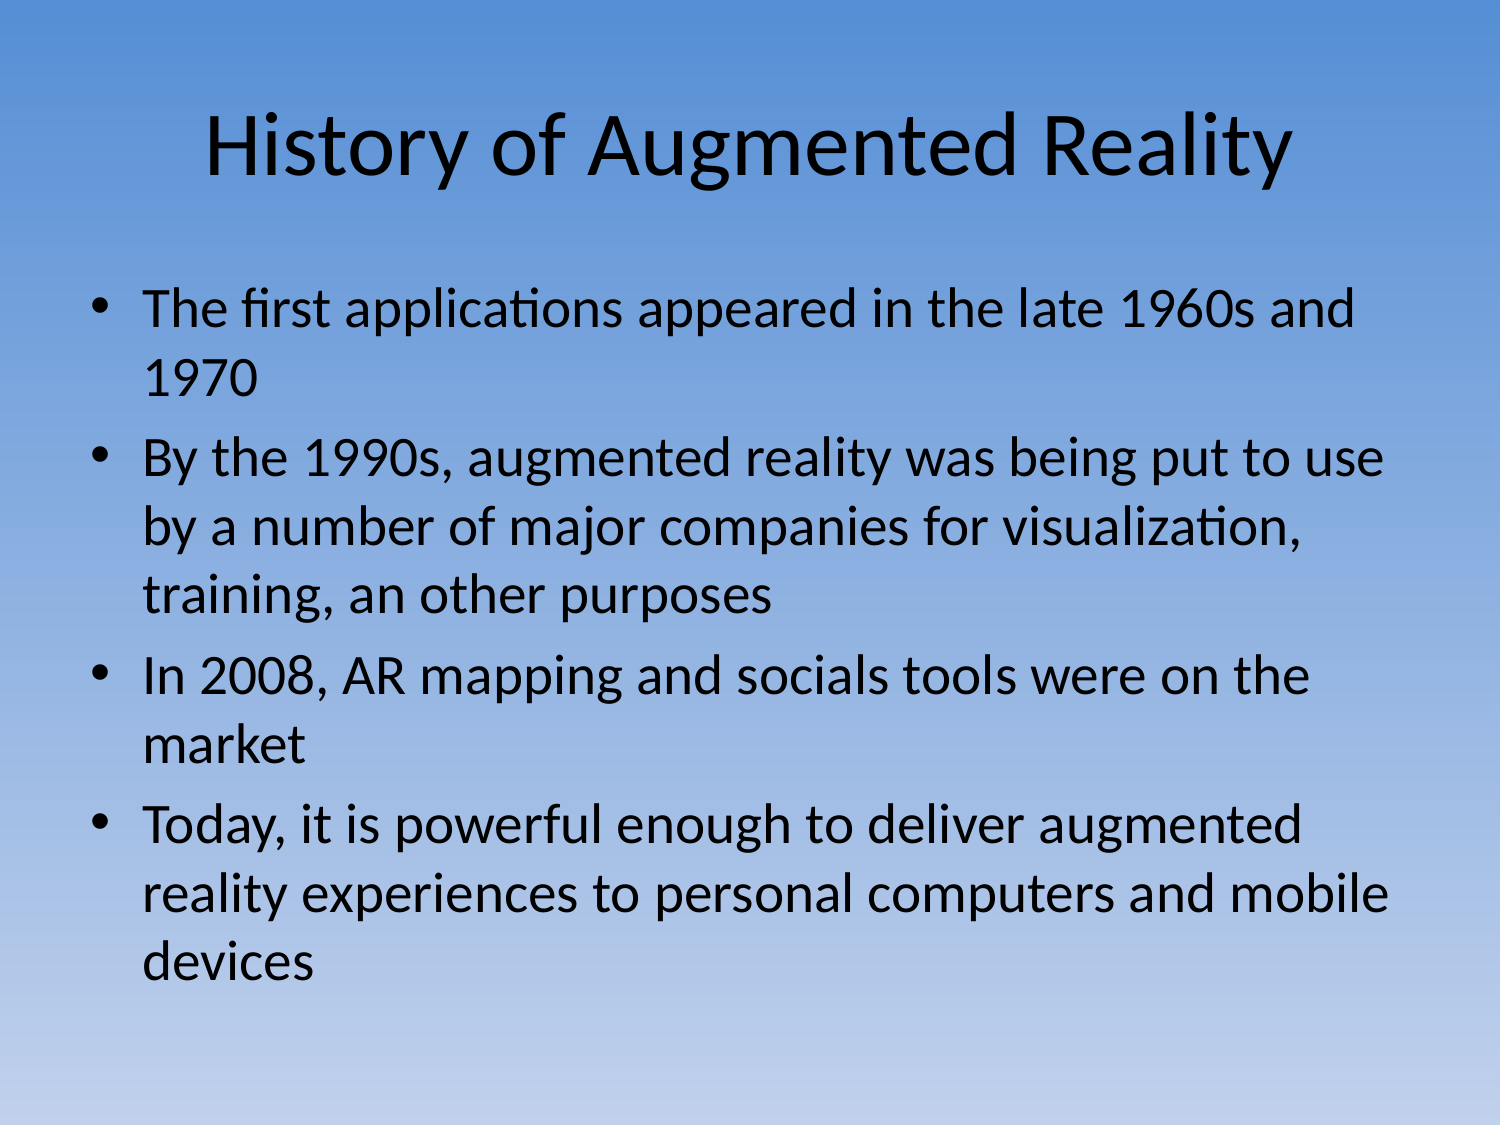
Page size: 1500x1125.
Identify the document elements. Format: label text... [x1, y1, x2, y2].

list The first applications appeared in the late 1960s and 1970 By the 1990s, augmented reality was being put to use by a number of major companies for visualization, training, an other purposes In 2008, AR mapping and socials tools were on the market Today, it is powerful enough to deliver augmented reality experiences to personal computers and mobile devices [75, 262, 1425, 1005]
title History of Augmented Reality [75, 45, 1425, 233]
